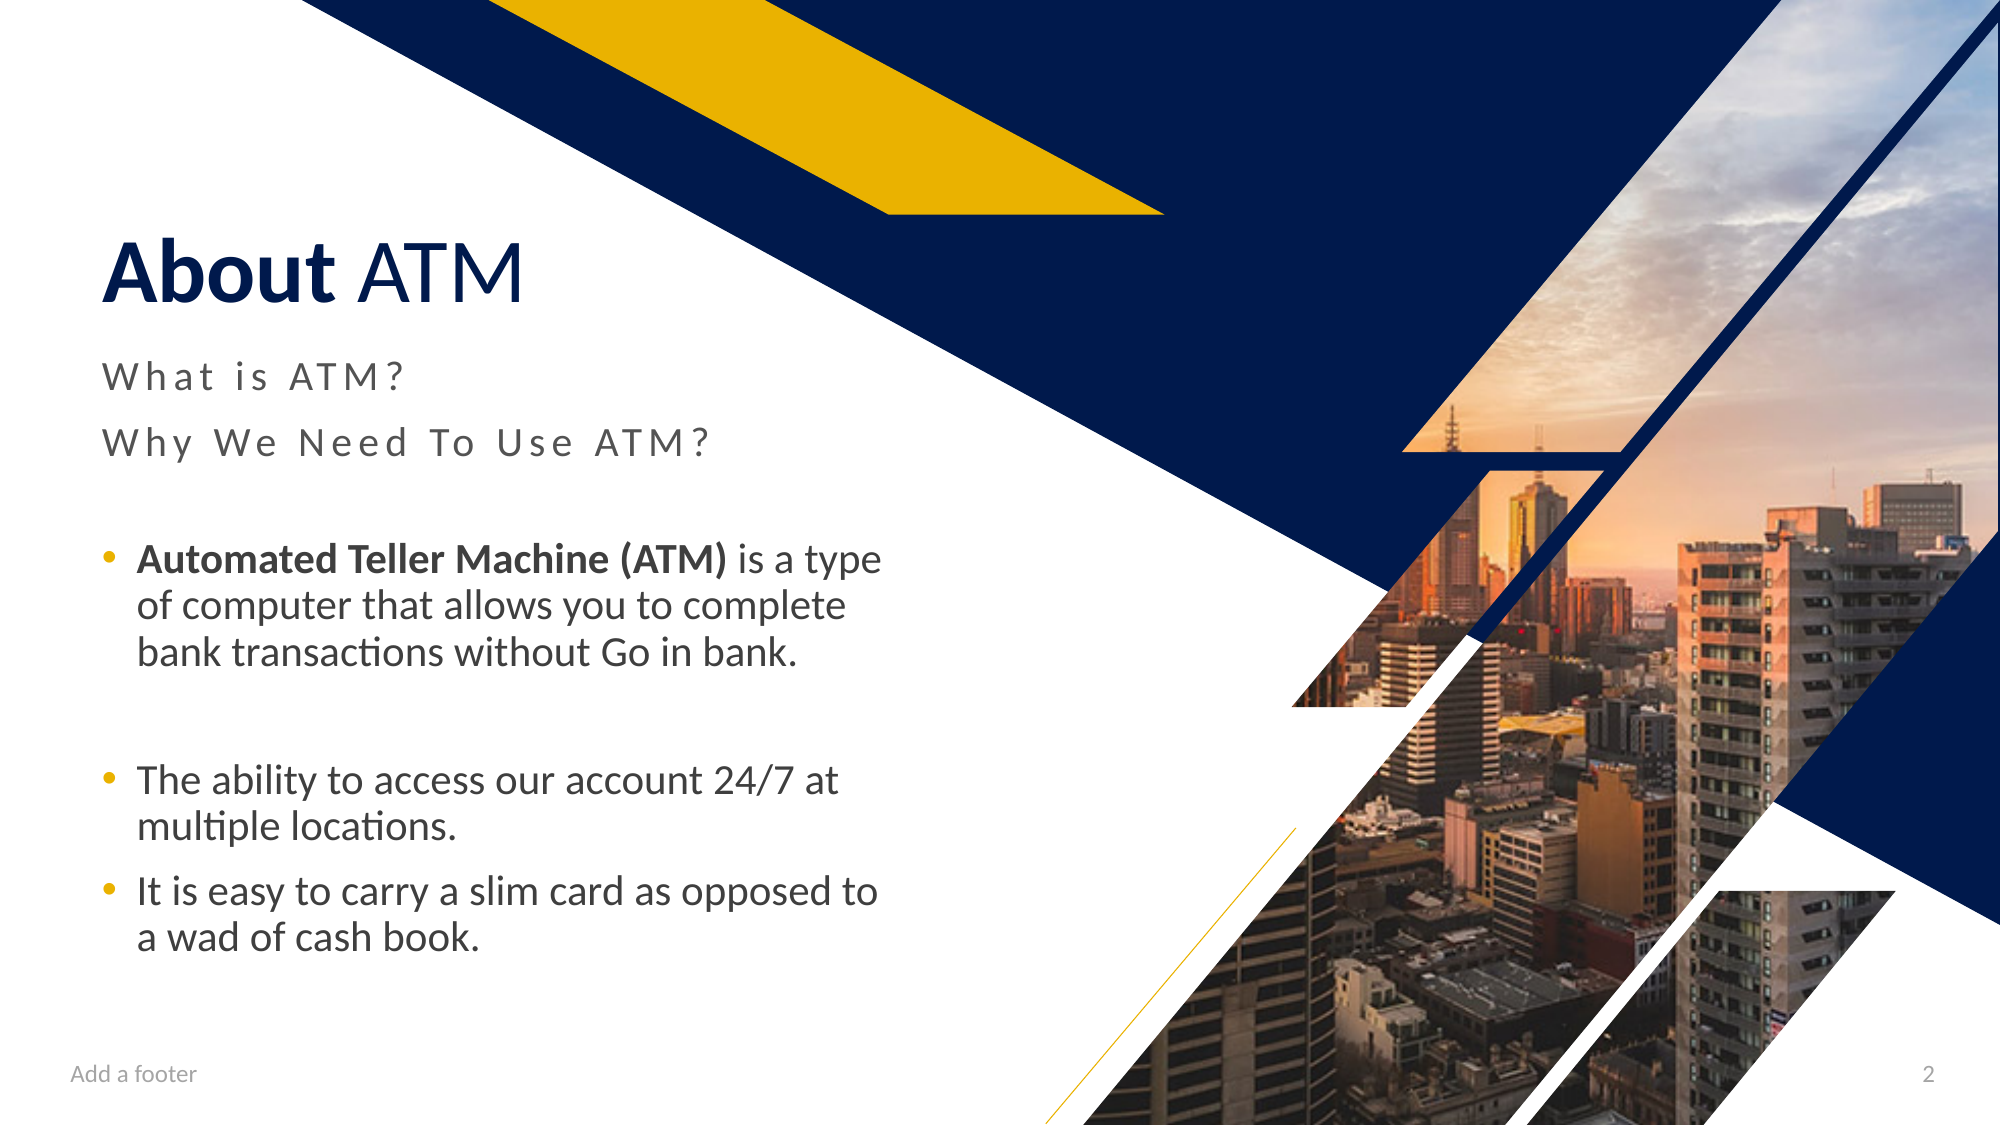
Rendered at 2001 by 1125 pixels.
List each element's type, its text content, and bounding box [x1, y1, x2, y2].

footer Add a footer [55, 1042, 731, 1103]
list Automated Teller Machine (ATM) is a type of computer that allows you to complete bank transactions without Go in bank. The ability to access our account 24/7 at multiple locations. It is easy to carry a slim card as opposed to a wad of cash book. [87, 528, 898, 1005]
list What is ATM? Why We Need To Use ATM? [87, 347, 1083, 529]
title About ATM [87, 122, 1083, 322]
picture [1083, 0, 2000, 1125]
